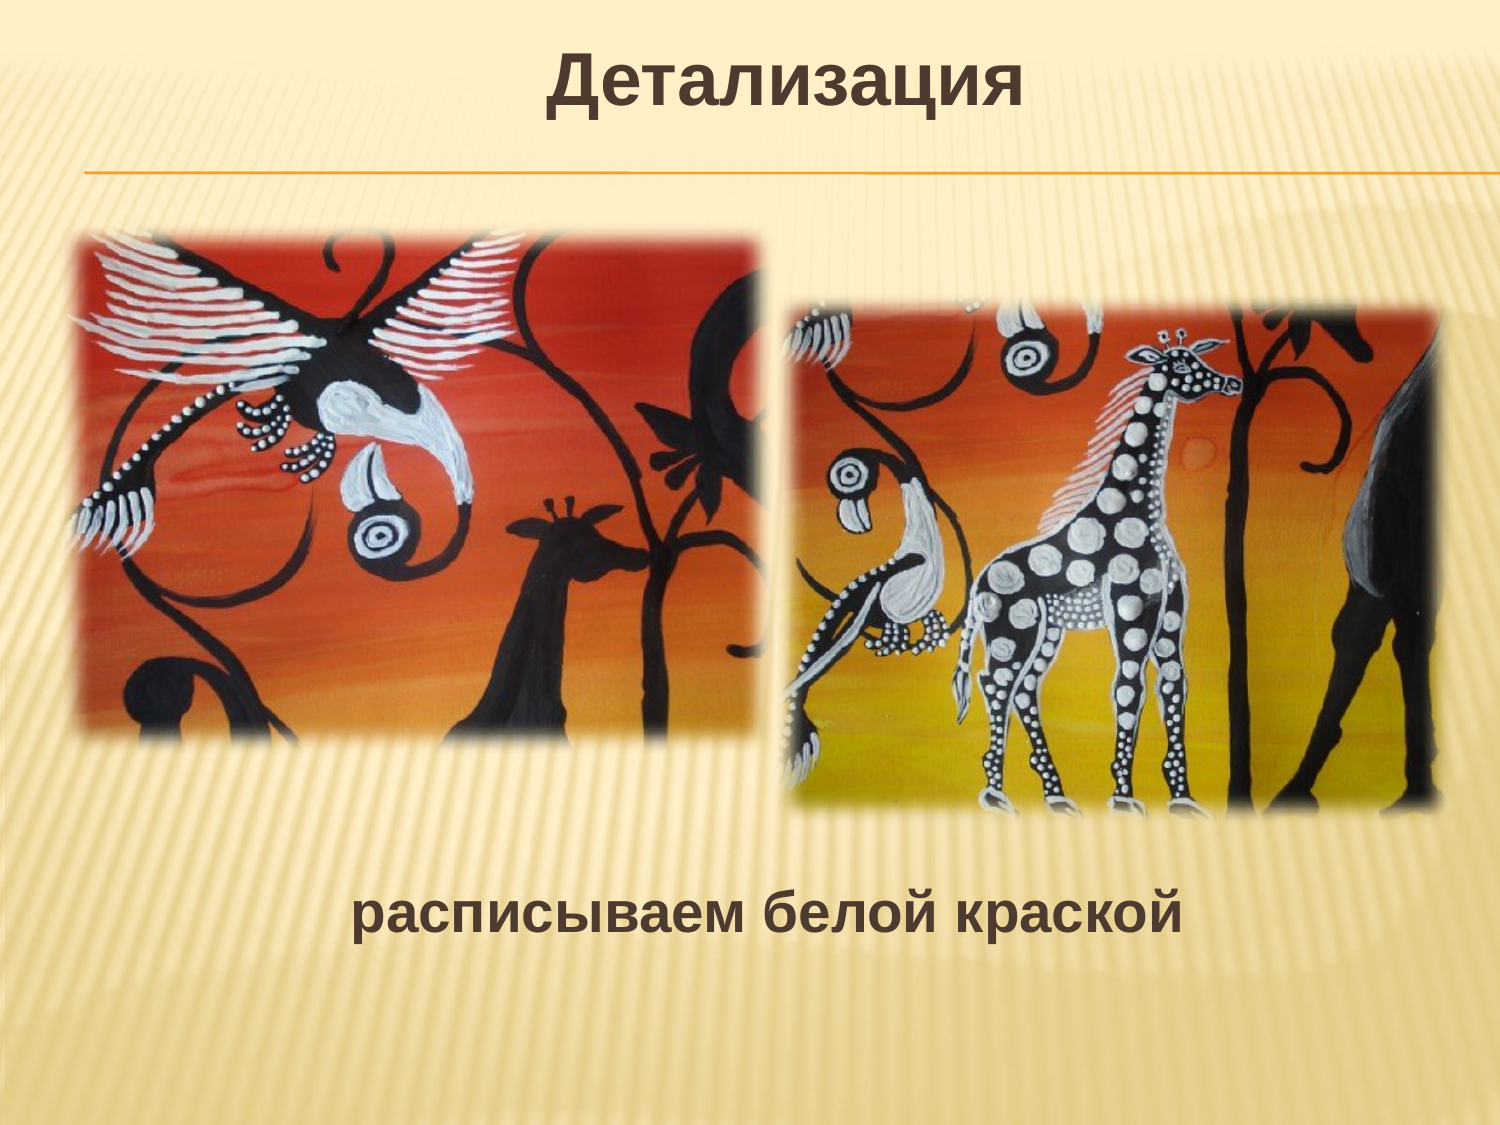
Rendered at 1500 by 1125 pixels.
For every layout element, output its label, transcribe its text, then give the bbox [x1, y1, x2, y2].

text_box расписываем белой краской [105, 867, 1430, 1090]
text_box Детализация [175, 23, 1418, 129]
picture [58, 222, 1454, 825]
